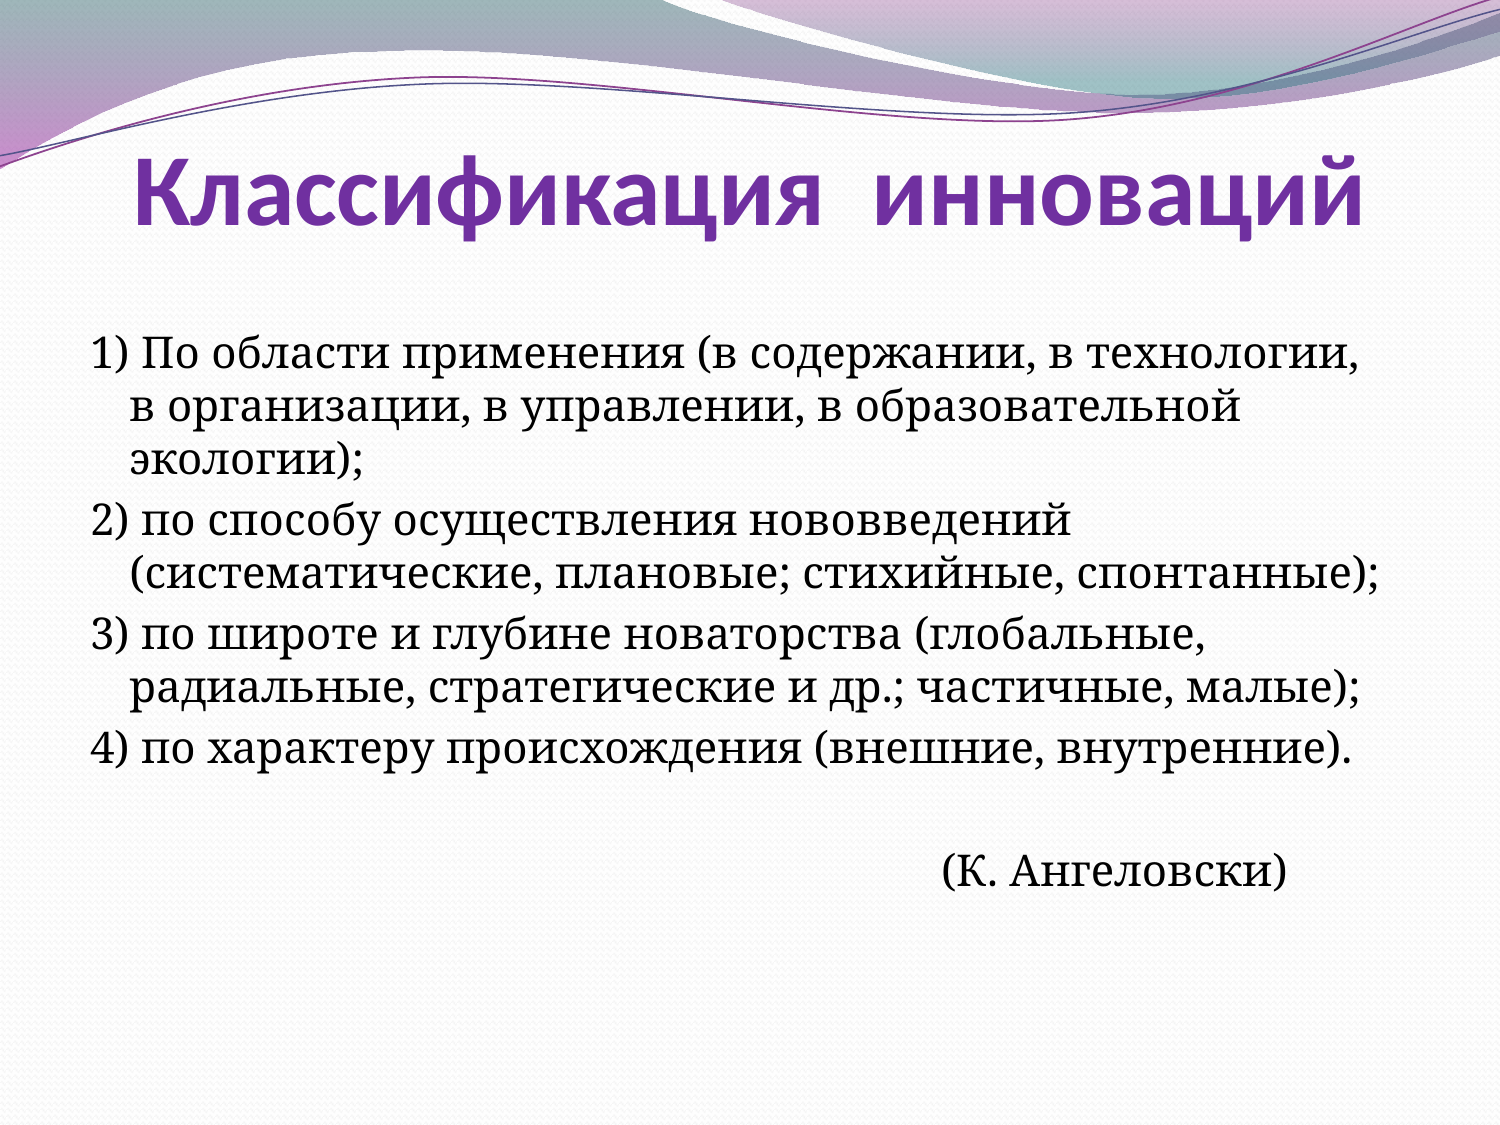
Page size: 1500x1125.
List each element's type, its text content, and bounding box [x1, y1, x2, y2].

title Классификация инноваций [74, 115, 1426, 247]
list 1) По области применения (в содержании, в технологии, в организации, в управлении, в образовательной экологии); 2) по способу осуществления нововведений (систематические, плановые; стихийные, спонтанные); 3) по широте и глубине новаторства (глобальные, радиальные, стратегические и др.; частичные, малые); 4) по характеру происхождения (внешние, внутренние). (К. Ангеловски) [74, 317, 1426, 1038]
